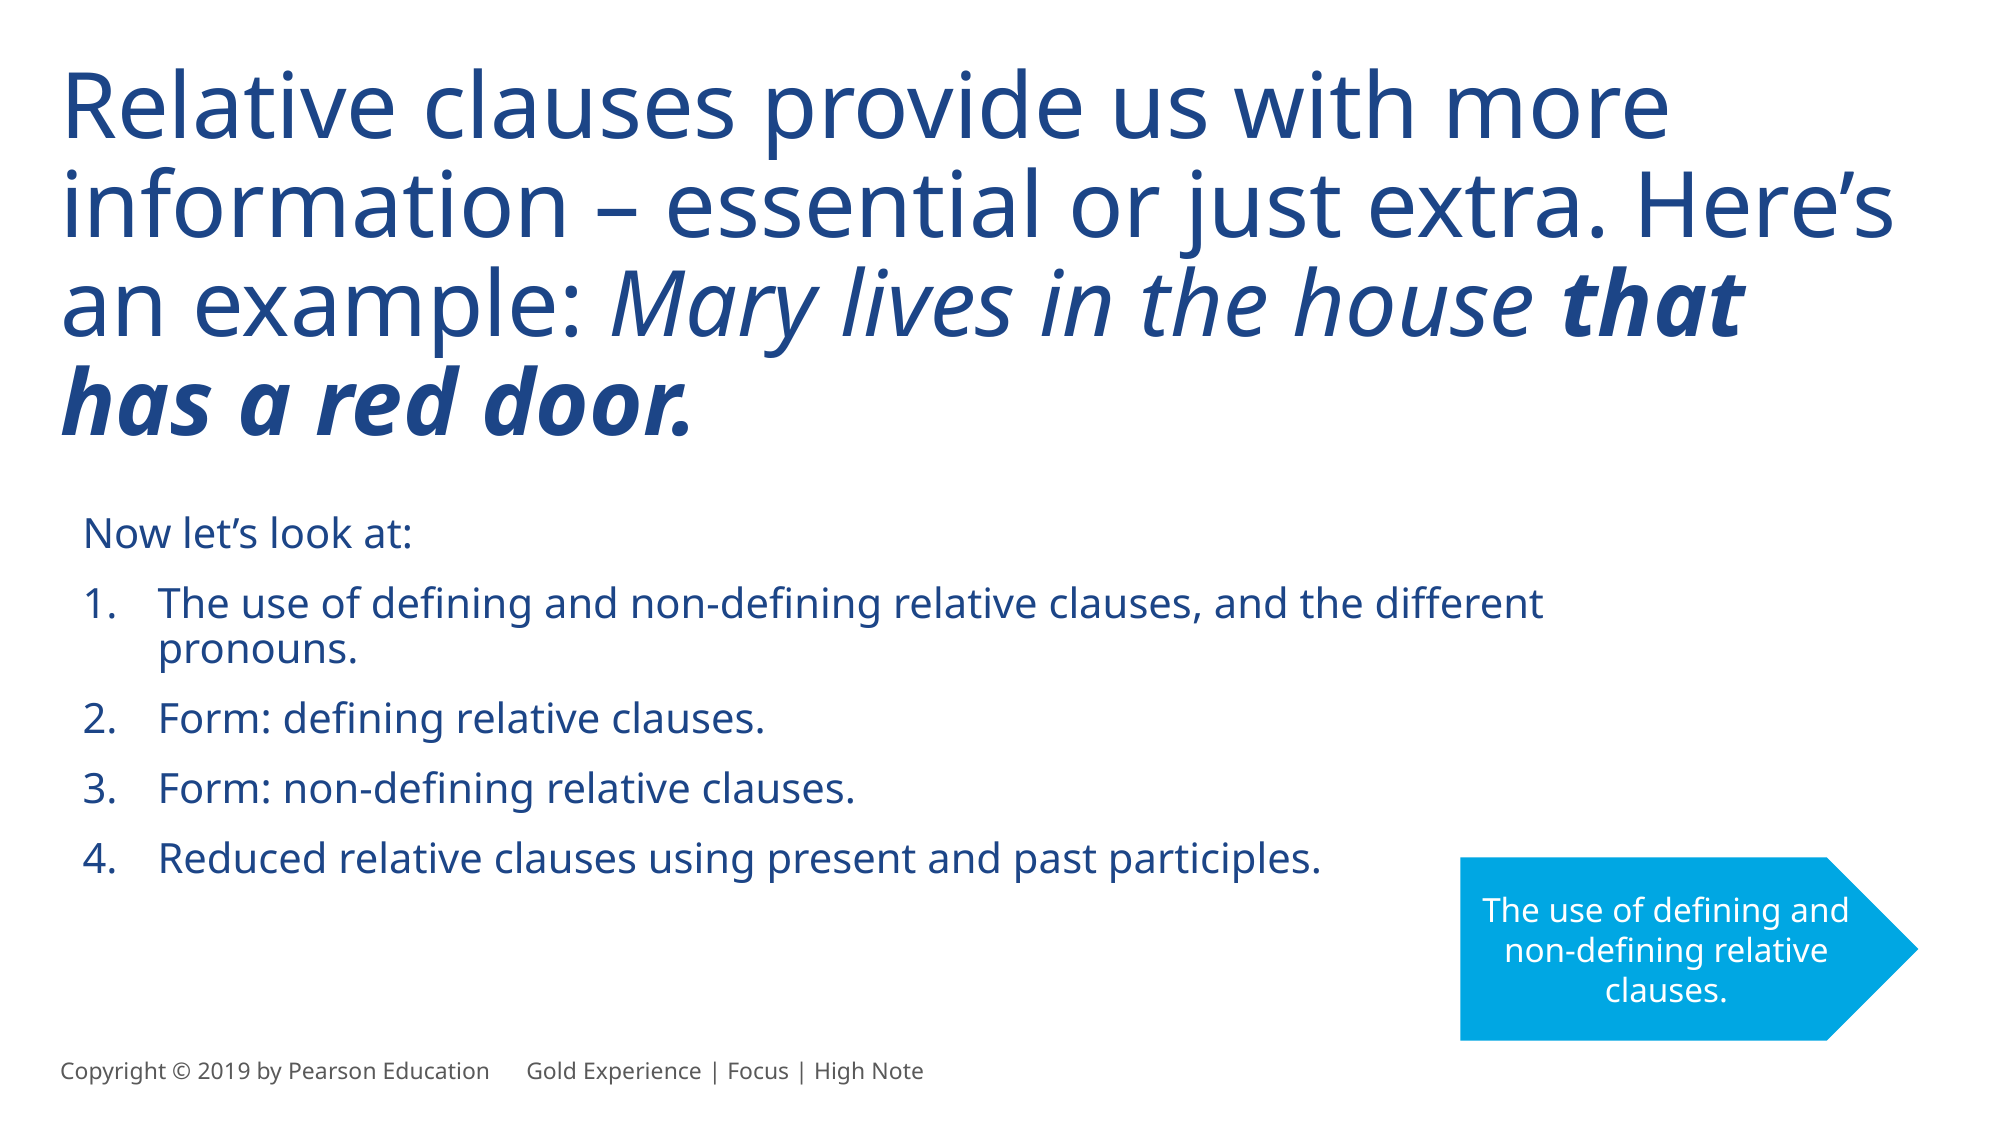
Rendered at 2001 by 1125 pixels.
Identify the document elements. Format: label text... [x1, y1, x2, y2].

title Relative clauses provide us with more information – essential or just extra. Here’s an example: Mary lives in the house that has a red door. [45, 125, 1937, 390]
text_box The use of defining and non-defining relative clauses. [1460, 857, 1919, 1041]
footer Copyright © 2019 by Pearson Education Gold Experience | Focus | High Note [45, 1040, 1084, 1101]
list Now let’s look at: The use of defining and non-defining relative clauses, and the different pronouns. Form: defining relative clauses. Form: non-defining relative clauses. Reduced relative clauses using present and past participles. [67, 505, 1718, 878]
